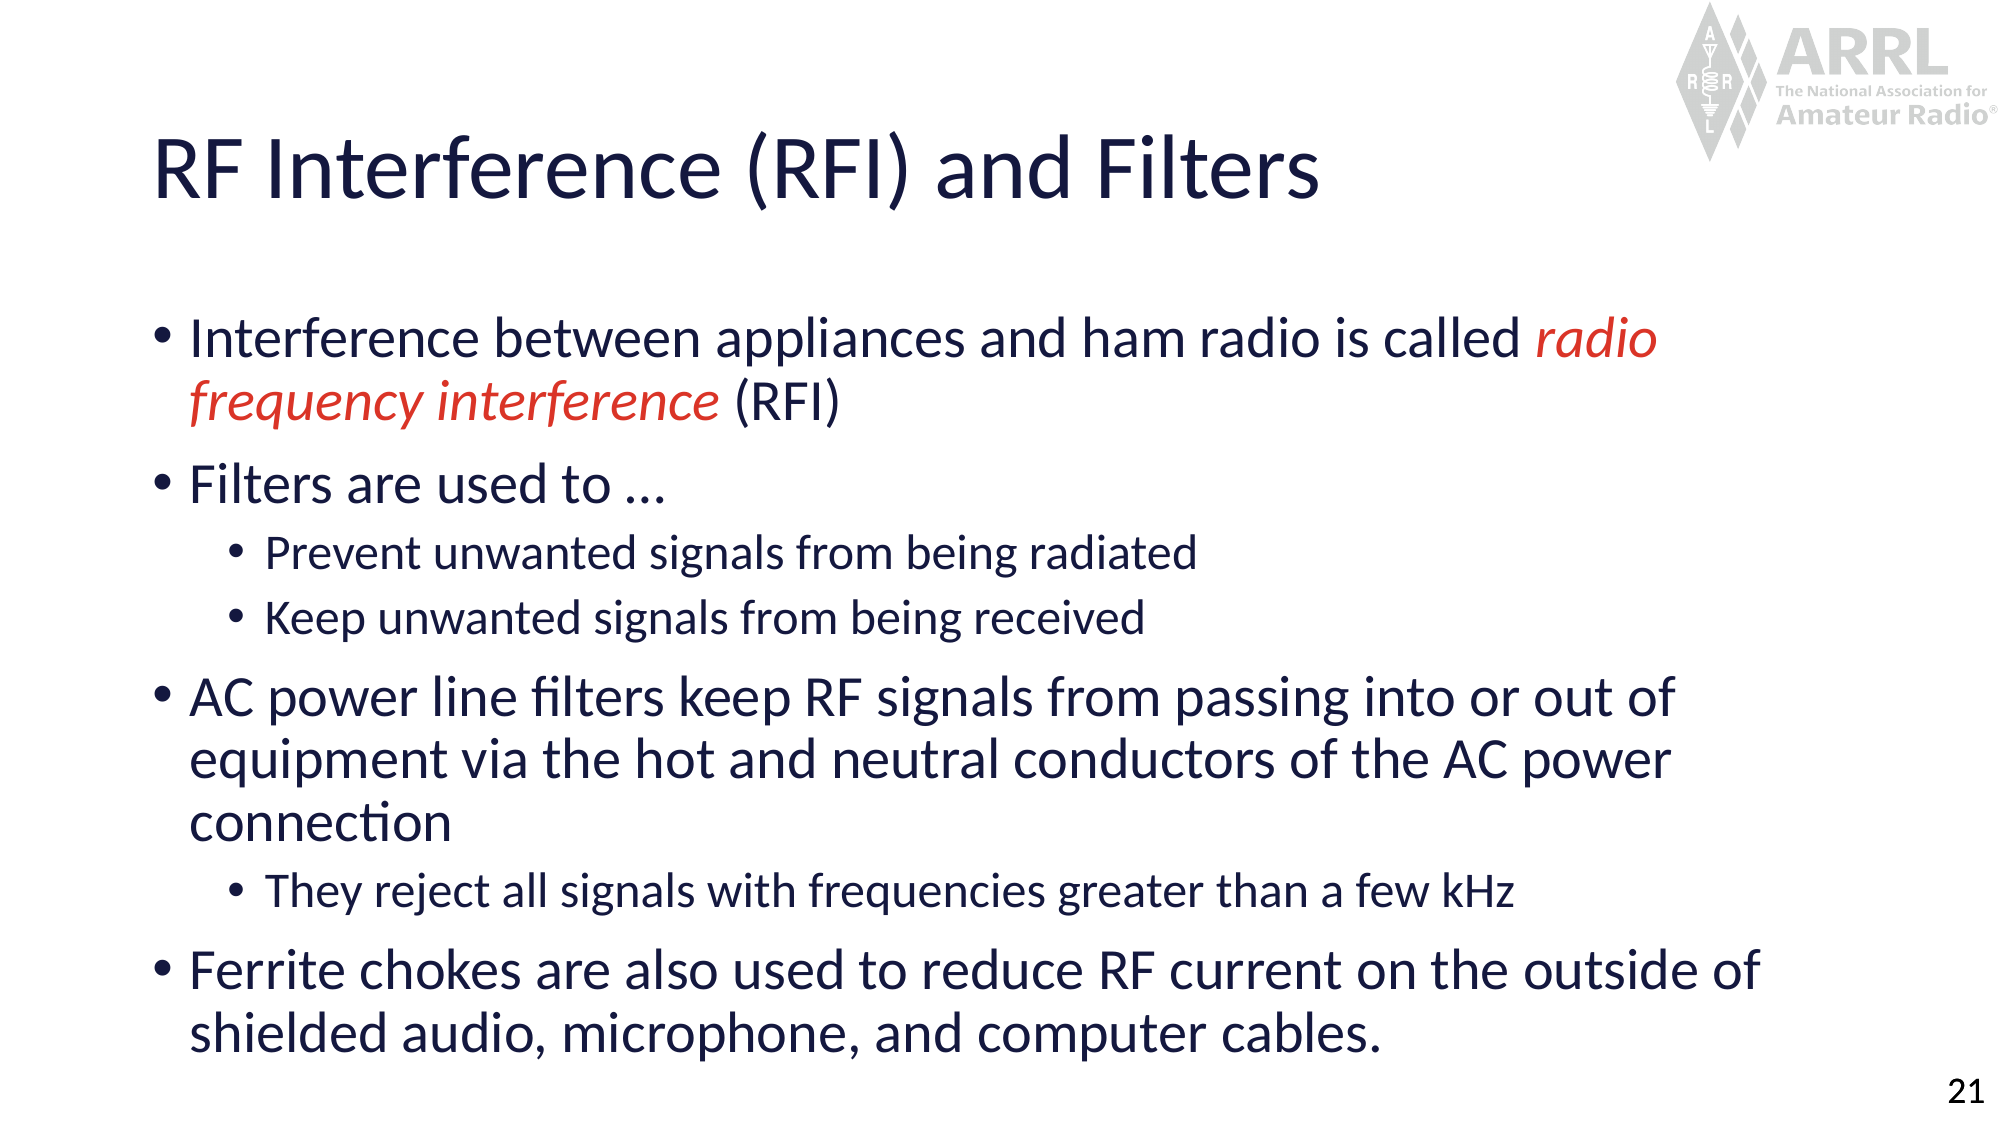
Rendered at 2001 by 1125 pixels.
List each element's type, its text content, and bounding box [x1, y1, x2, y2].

list Interference between appliances and ham radio is called radio frequency interference (RFI) Filters are used to … Prevent unwanted signals from being radiated Keep unwanted signals from being received AC power line filters keep RF signals from passing into or out of equipment via the hot and neutral conductors of the AC power connection They reject all signals with frequencies greater than a few kHz Ferrite chokes are also used to reduce RF current on the outside of shielded audio, microphone, and computer cables. [137, 299, 1863, 1095]
picture [1674, 0, 2000, 164]
title RF Interference (RFI) and Filters [137, 59, 1863, 278]
